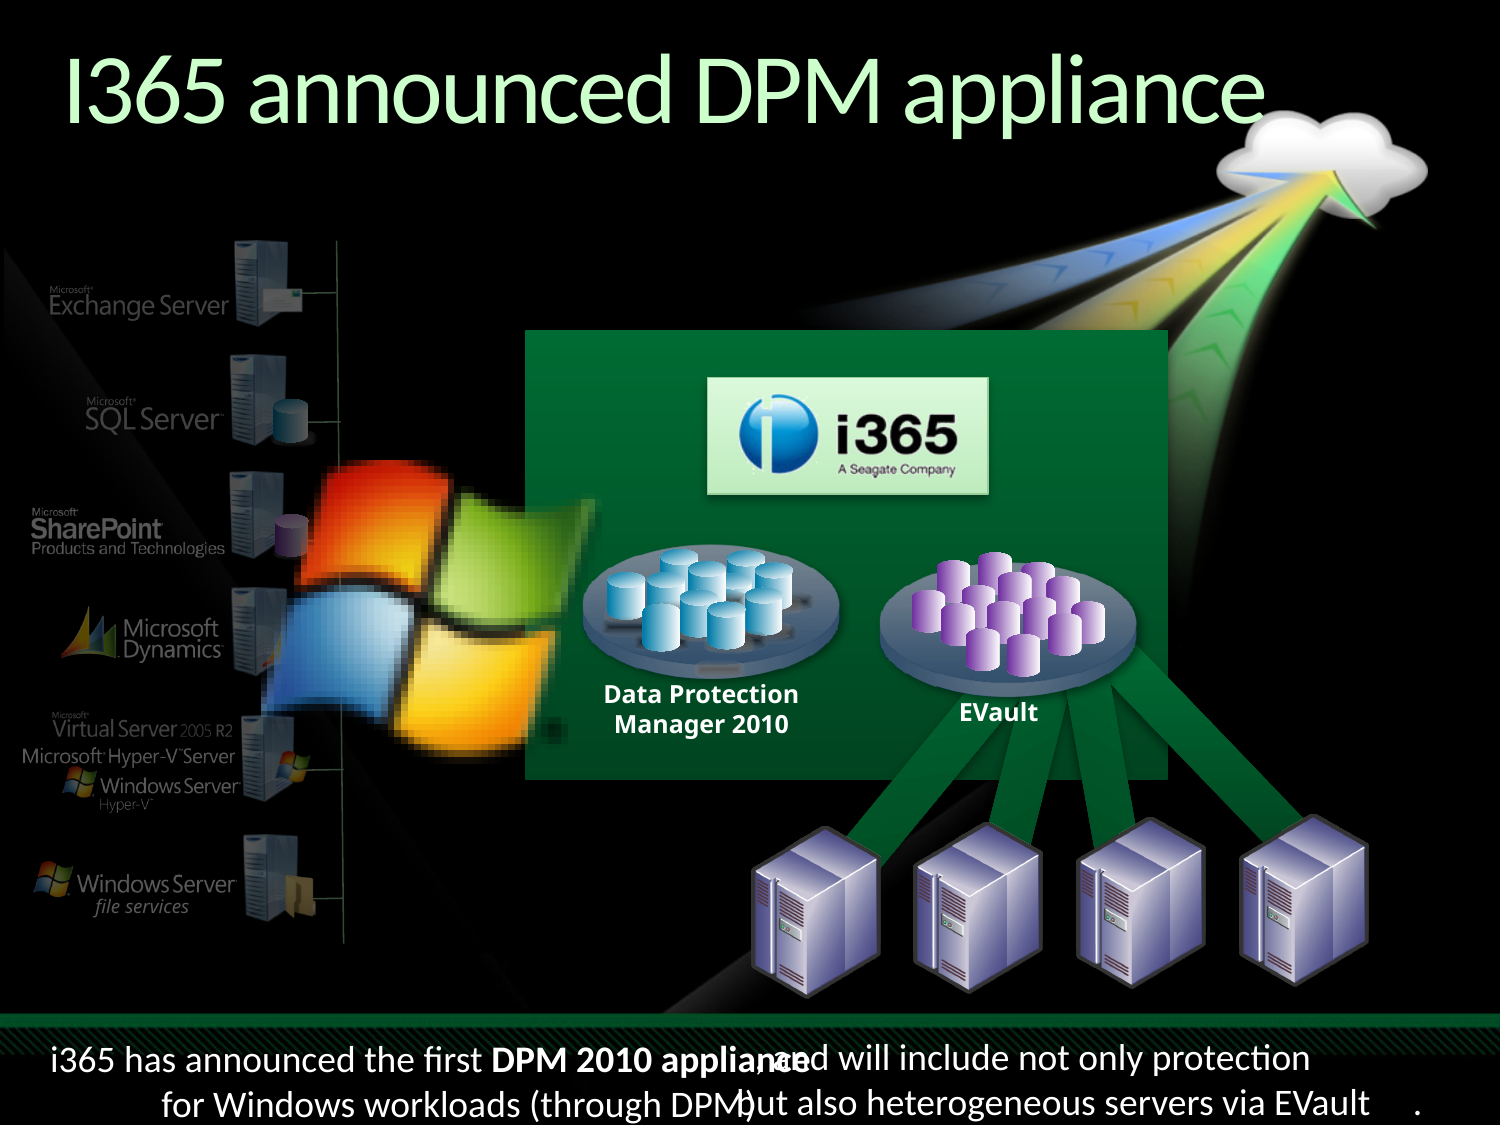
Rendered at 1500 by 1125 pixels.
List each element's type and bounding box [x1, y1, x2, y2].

text_box [598, 549, 817, 679]
picture [0, 0, 1500, 1125]
title [62, 37, 1438, 147]
text_box [33, 1025, 1500, 1125]
text_box [0, 154, 500, 953]
text_box [525, 109, 1428, 999]
